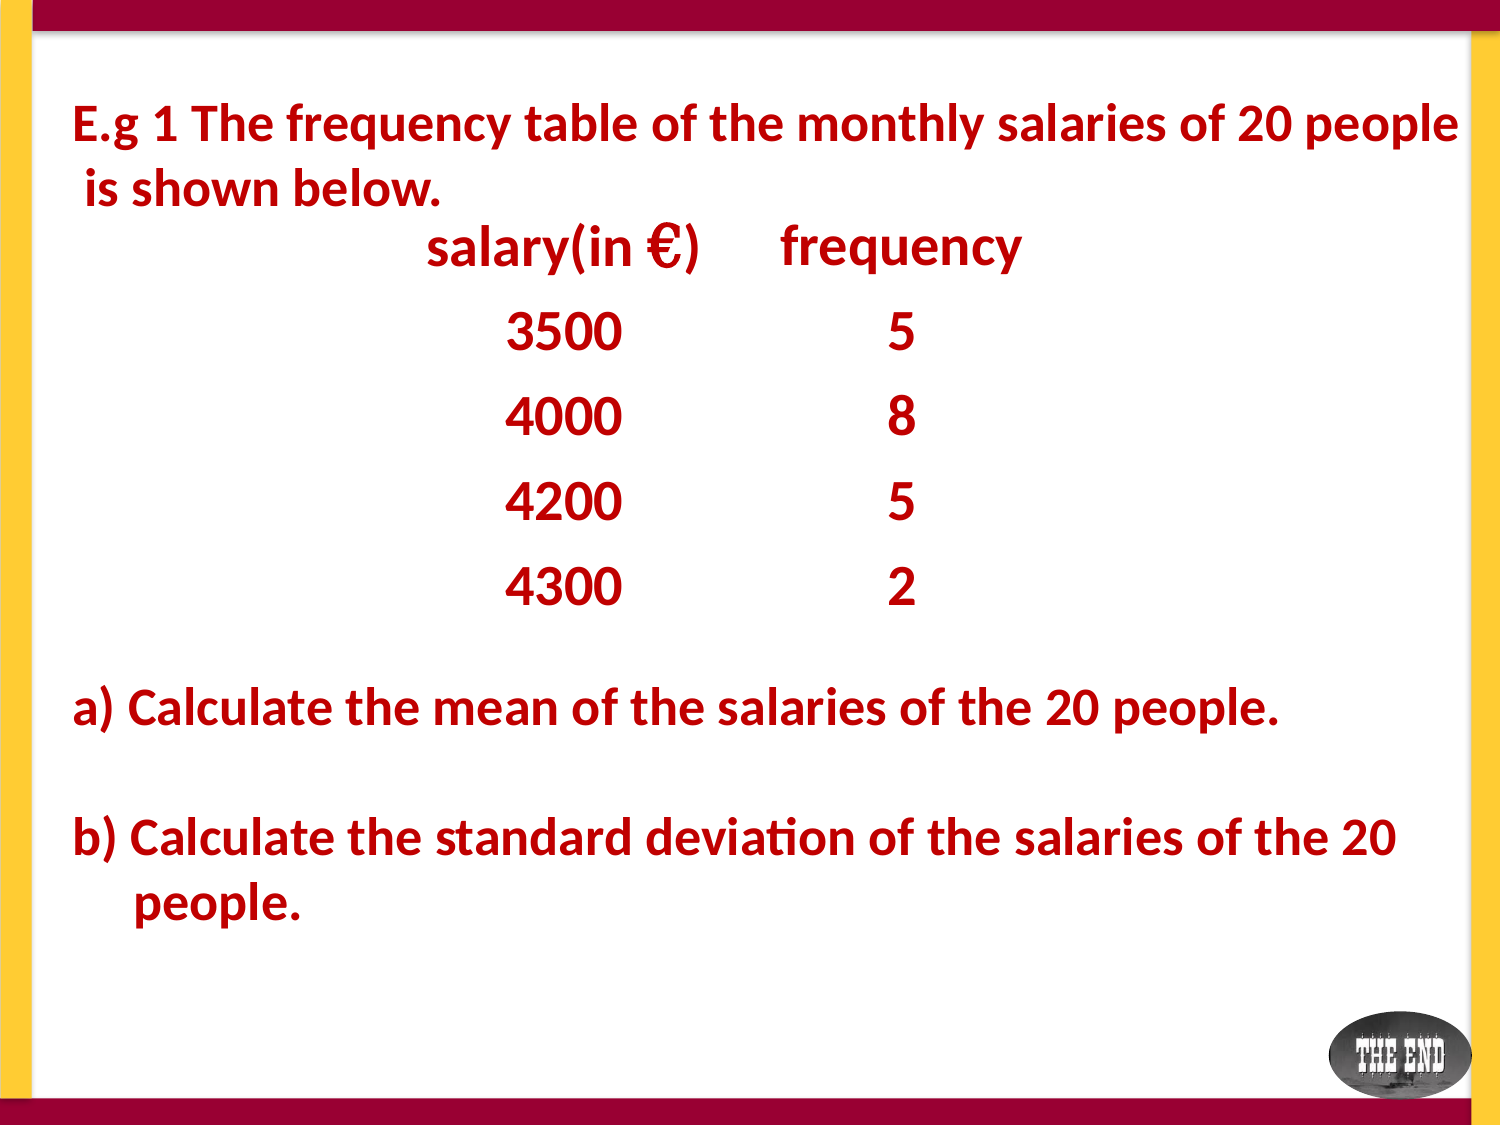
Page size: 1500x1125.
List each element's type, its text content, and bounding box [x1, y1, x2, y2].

picture [1328, 1011, 1472, 1100]
table_cell 4300 [396, 548, 733, 633]
table_cell 3500 [396, 293, 733, 378]
table_cell 5 [733, 293, 1071, 378]
table_cell 4000 [396, 378, 733, 463]
text_box E.g 1 The frequency table of the monthly salaries of 20 people is shown below. a) Calculate the mean of the salaries of the 20 people. b) Calculate the standard deviation of the salaries of the 20 people. [57, 79, 1478, 939]
table_cell 5 [733, 463, 1071, 548]
table_header frequency [733, 208, 1071, 293]
table_cell 2 [733, 548, 1071, 633]
table_cell 4200 [396, 463, 733, 548]
table_header salary(in €) [396, 208, 733, 293]
table_cell 8 [733, 378, 1071, 463]
